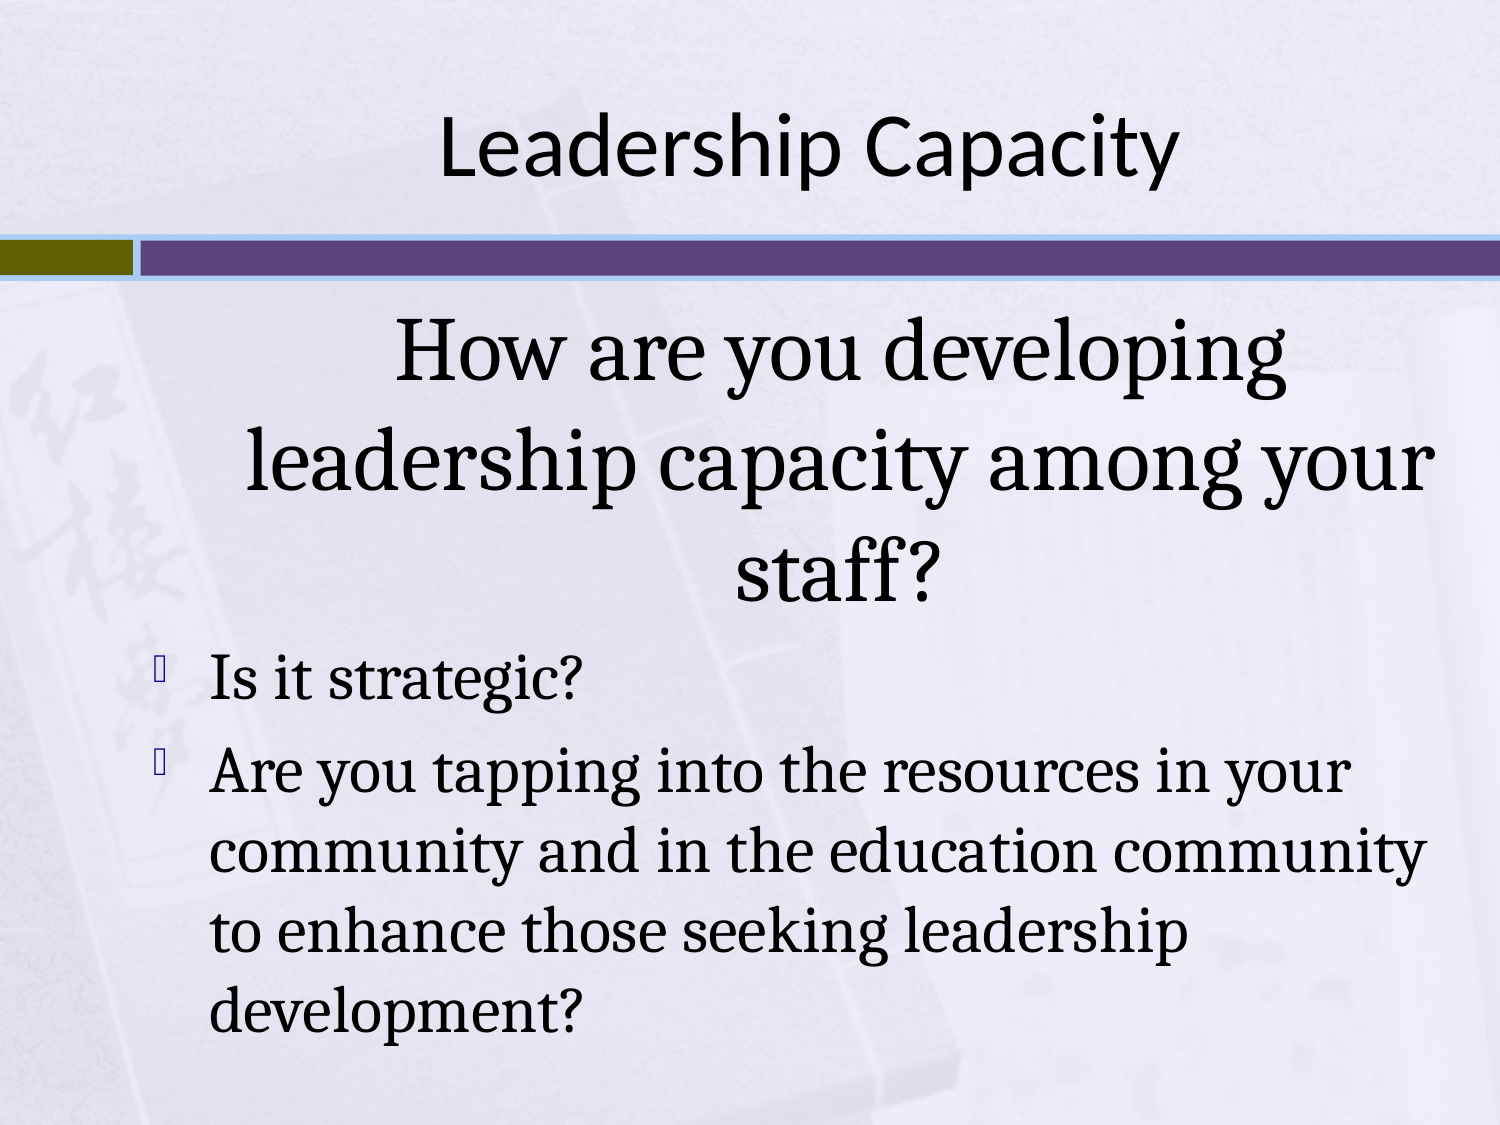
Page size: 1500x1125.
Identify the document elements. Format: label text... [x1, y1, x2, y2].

list How are you developing leadership capacity among your staff? Is it strategic? Are you tapping into the resources in your community and in the education community to enhance those seeking leadership development? [138, 281, 1489, 1076]
title Leadership Capacity [138, 46, 1489, 234]
